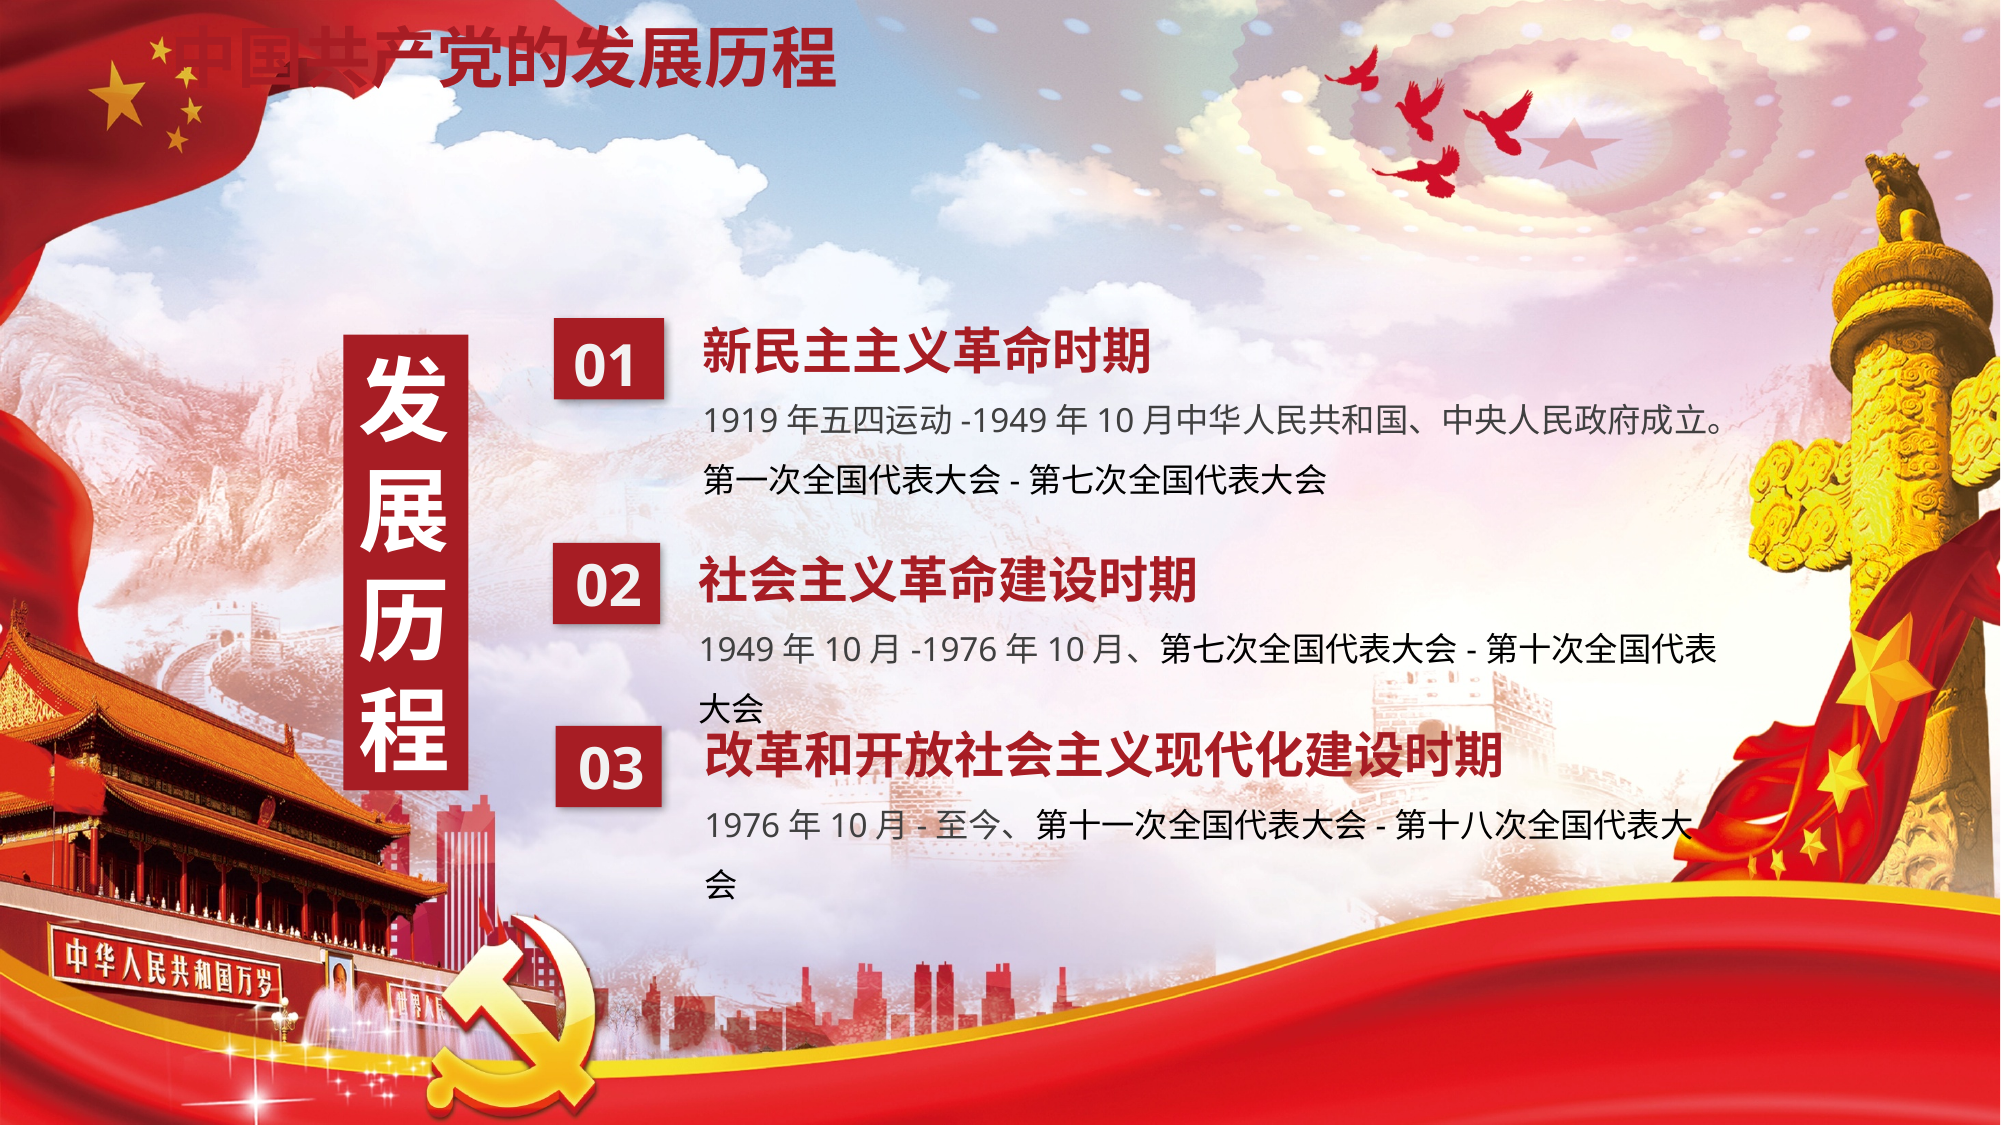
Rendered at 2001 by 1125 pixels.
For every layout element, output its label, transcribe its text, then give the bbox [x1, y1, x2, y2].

text_box 社会主义革命建设时期 1949年10月-1976年10月、第七次全国代表大会-第十次全国代表大会 [683, 511, 1753, 736]
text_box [553, 318, 665, 407]
picture [0, 0, 2001, 1125]
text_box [555, 723, 663, 810]
text_box 发展历程 [342, 334, 470, 791]
text_box 新民主主义革命时期 1919年五四运动-1949年10月中华人民共和国、中央人民政府成立。第一次全国代表大会-第七次全国代表大会 [687, 281, 1726, 507]
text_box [552, 540, 661, 627]
title 中国共产党的发展历程 [155, 10, 1132, 113]
text_box 改革和开放社会主义现代化建设时期 1976年10月-至今、第十一次全国代表大会-第十八次全国代表大会 [689, 686, 1728, 912]
